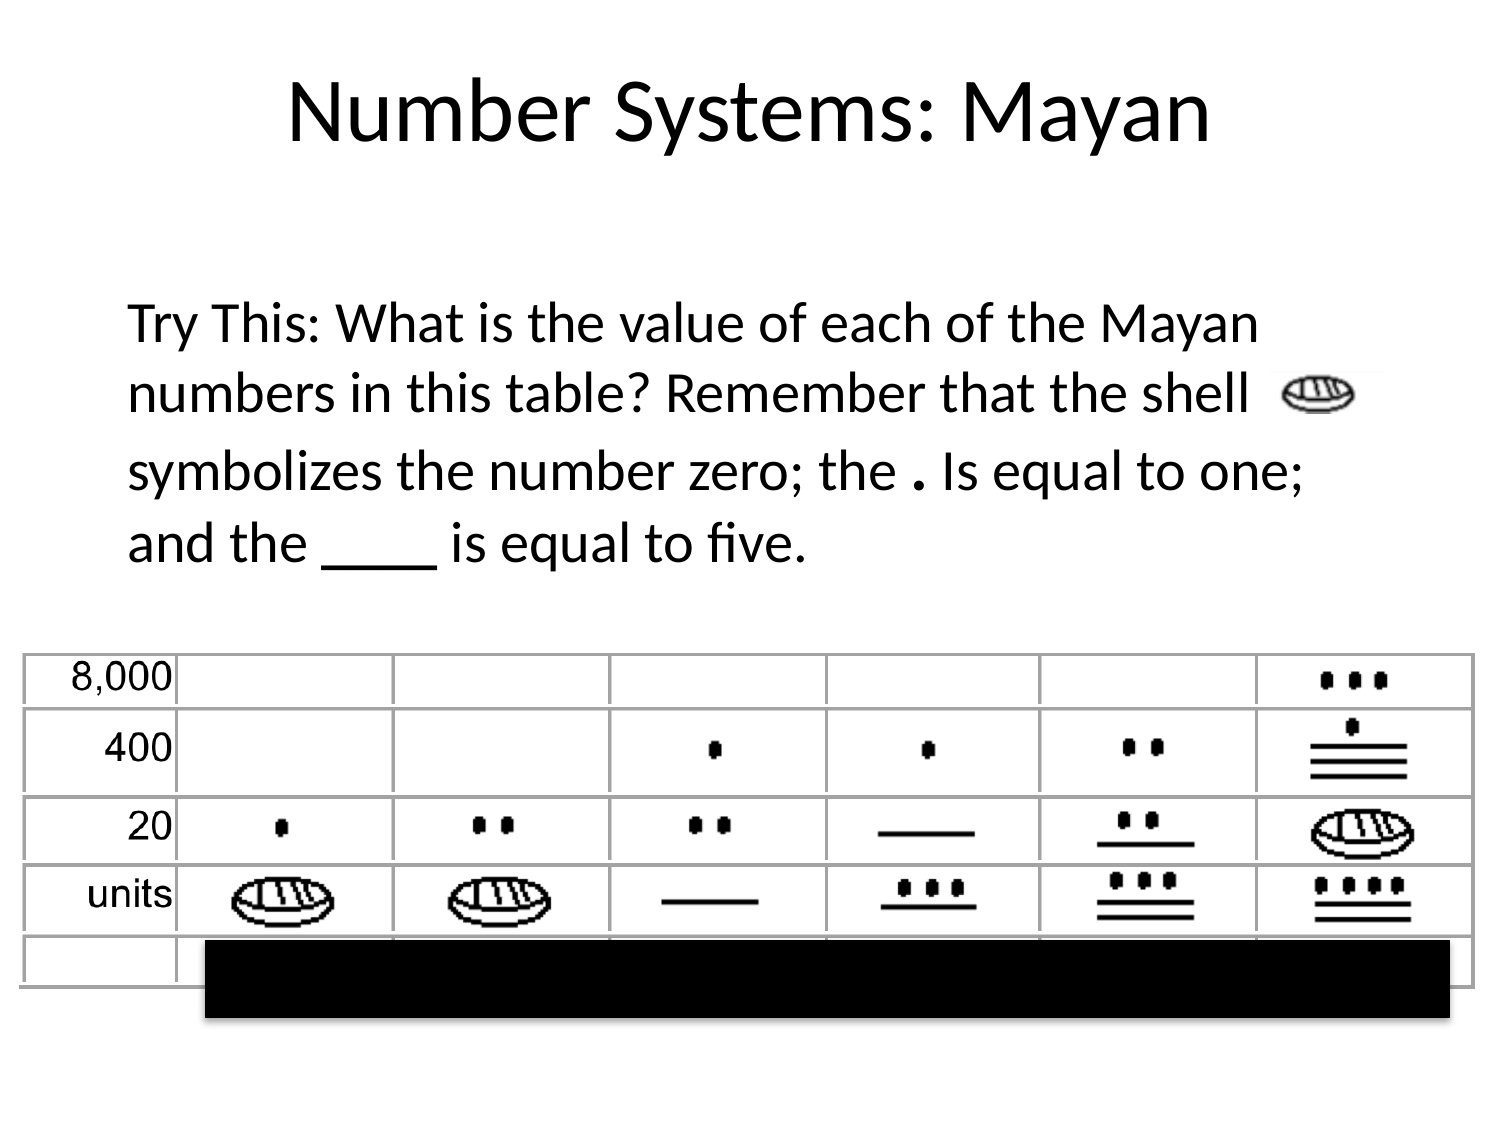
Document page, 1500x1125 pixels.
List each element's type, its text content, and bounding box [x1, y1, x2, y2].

picture [1270, 371, 1383, 414]
text_box Try This: What is the value of each of the Mayan numbers in this table? Remember that the shell symbolizes the number zero; the . Is equal to one; and the ____ is equal to five. [112, 276, 1388, 627]
title Number Systems: Mayan [112, 0, 1388, 226]
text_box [0, 649, 1500, 1063]
